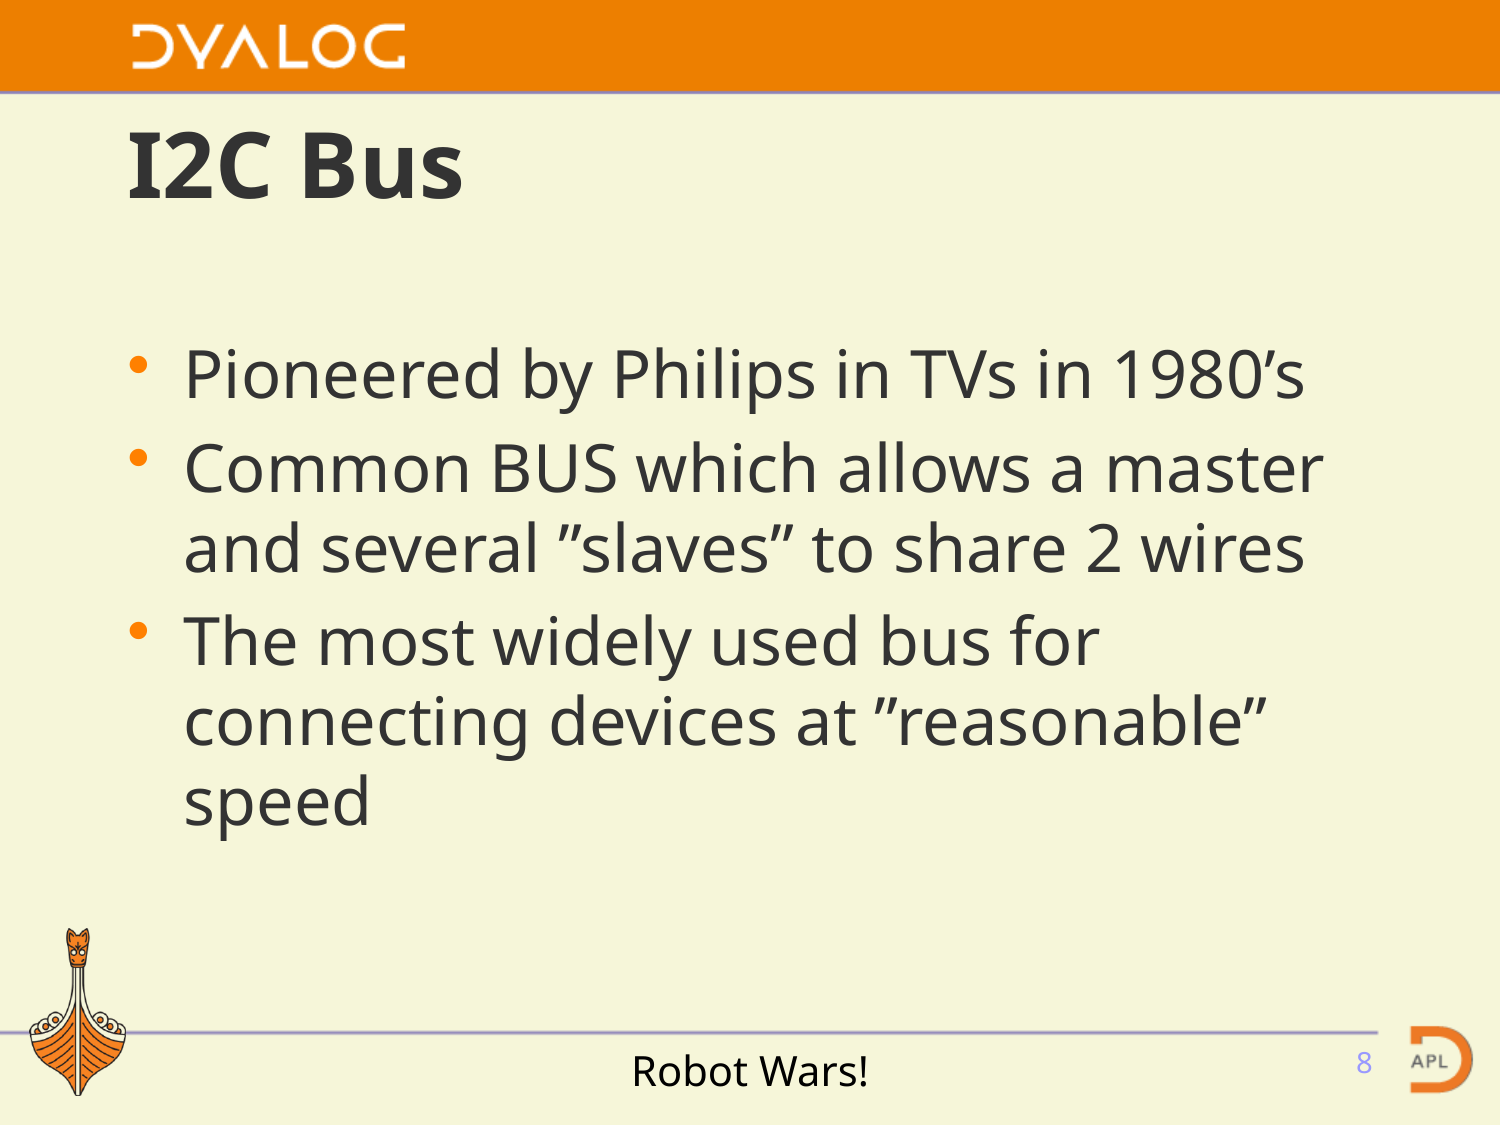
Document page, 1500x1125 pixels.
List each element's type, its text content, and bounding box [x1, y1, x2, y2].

slide_number 8 [1074, 1037, 1388, 1113]
footer Robot Wars! [512, 1037, 988, 1113]
title I2C Bus [112, 99, 1388, 288]
list Pioneered by Philips in TVs in 1980’s Common BUS which allows a master and several ”slaves” to share 2 wires The most widely used bus for connecting devices at ”reasonable” speed [112, 324, 1388, 1000]
picture [0, 0, 1500, 1125]
